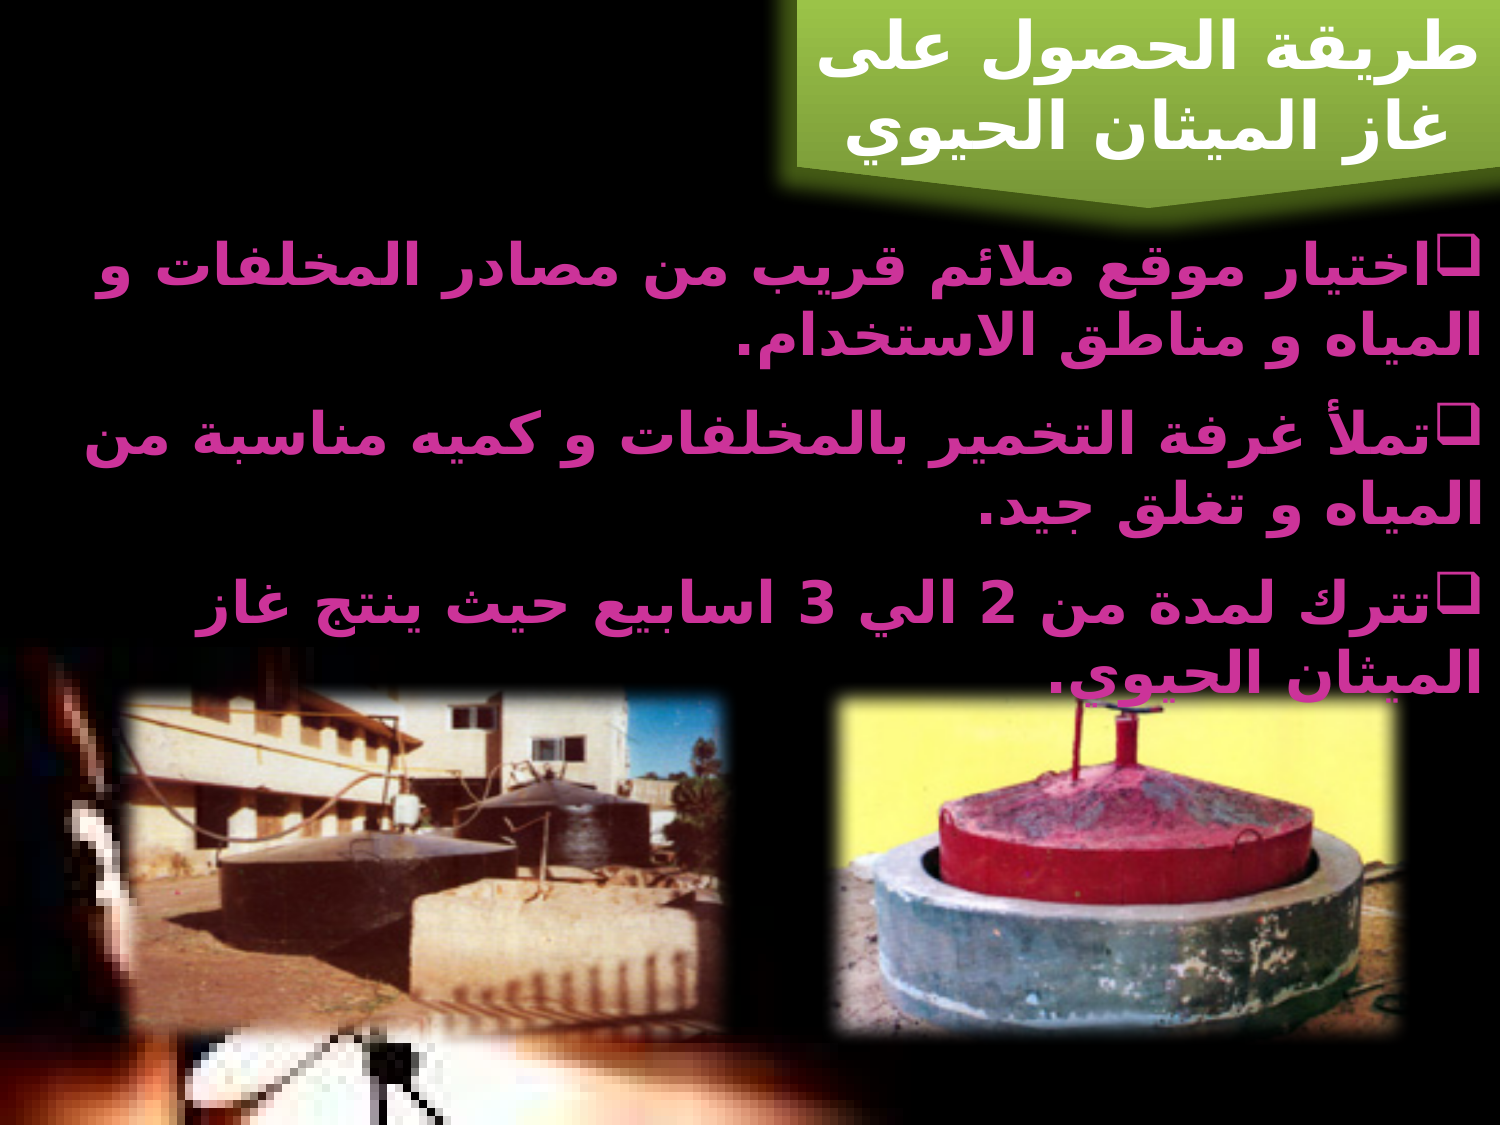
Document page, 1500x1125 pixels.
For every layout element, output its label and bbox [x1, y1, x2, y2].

picture [820, 680, 1412, 1048]
list [0, 0, 1500, 1125]
picture [111, 680, 739, 1051]
